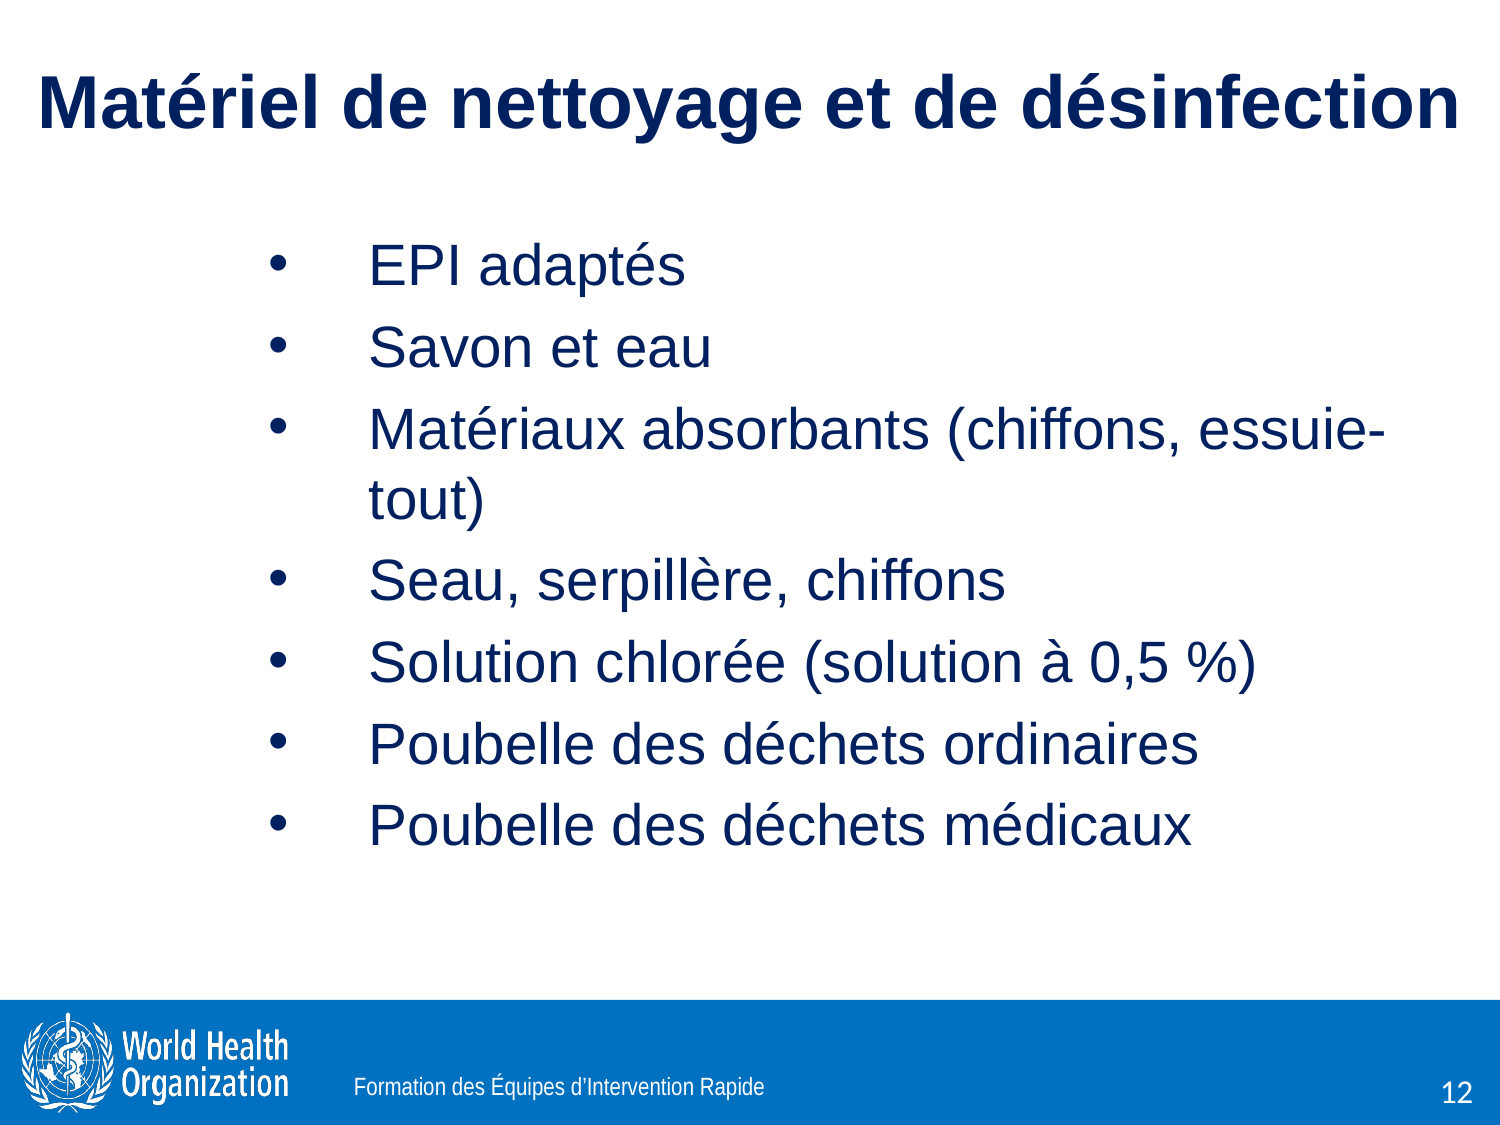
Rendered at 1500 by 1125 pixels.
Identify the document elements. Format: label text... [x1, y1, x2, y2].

picture [21, 1012, 288, 1113]
title Matériel de nettoyage et de désinfection [0, 4, 1500, 193]
list EPI adaptés Savon et eau Matériaux absorbants (chiffons, essuie-tout) Seau, serpillère, chiffons Solution chlorée (solution à 0,5 %) Poubelle des déchets ordinaires Poubelle des déchets médicaux [253, 219, 1479, 963]
